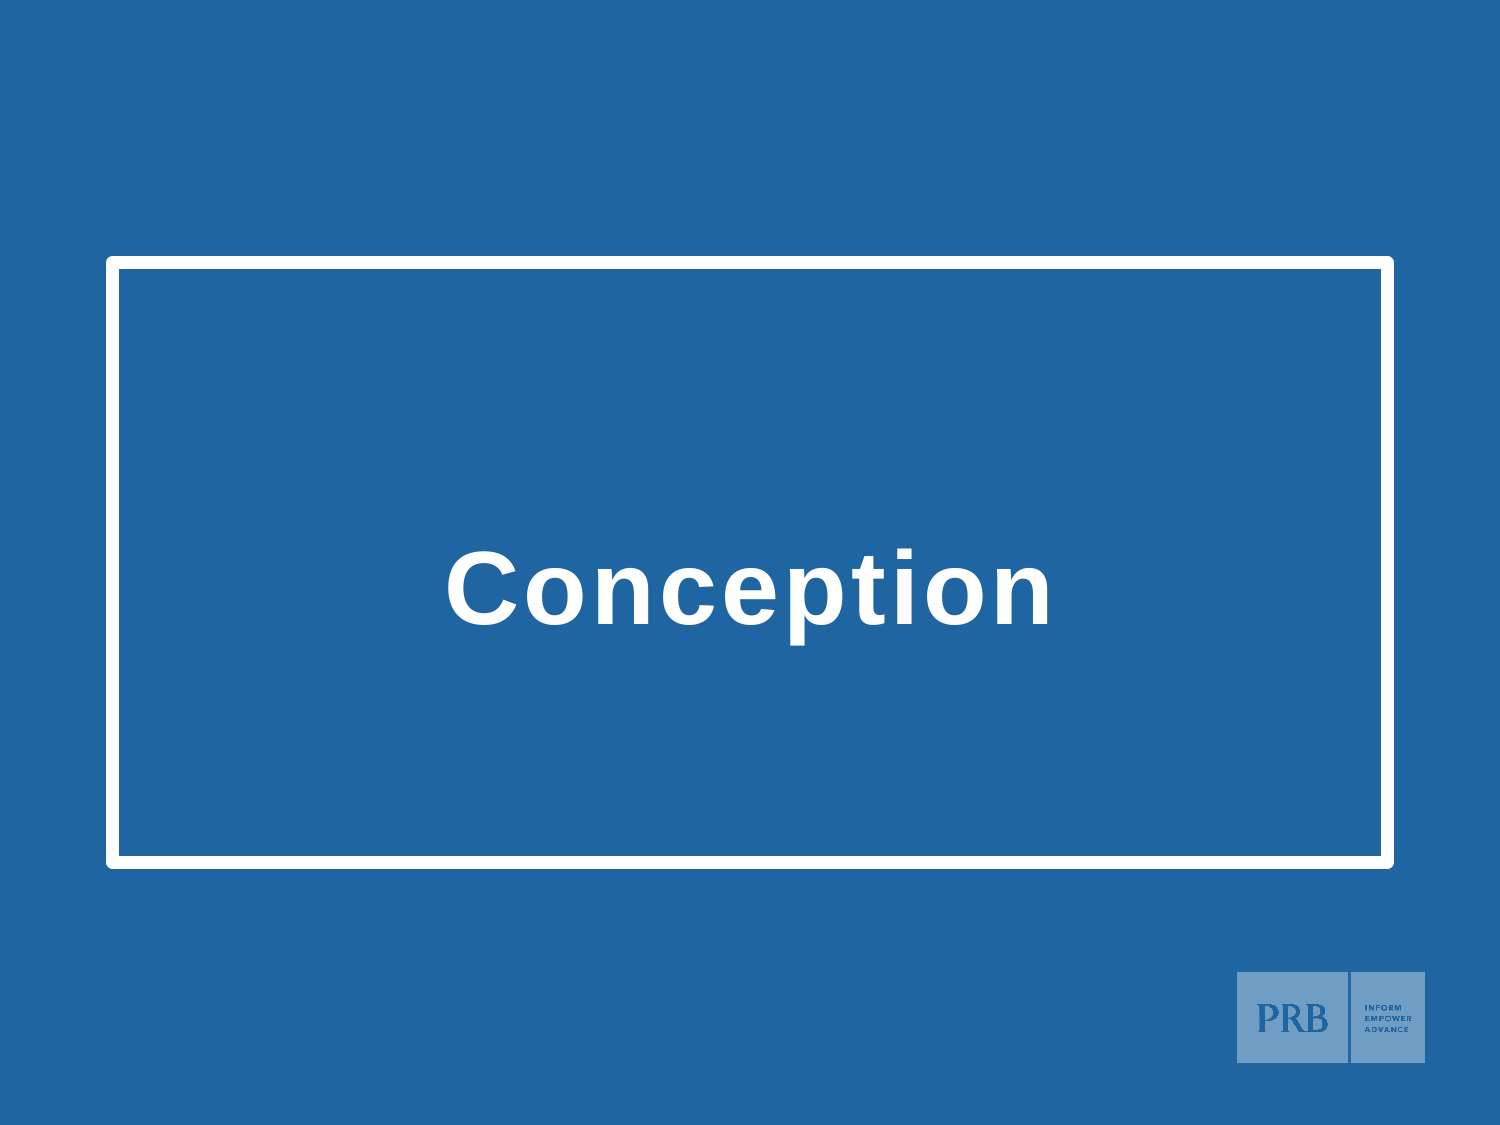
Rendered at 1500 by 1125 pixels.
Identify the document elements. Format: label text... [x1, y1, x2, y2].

text_box Conception [112, 487, 1388, 682]
